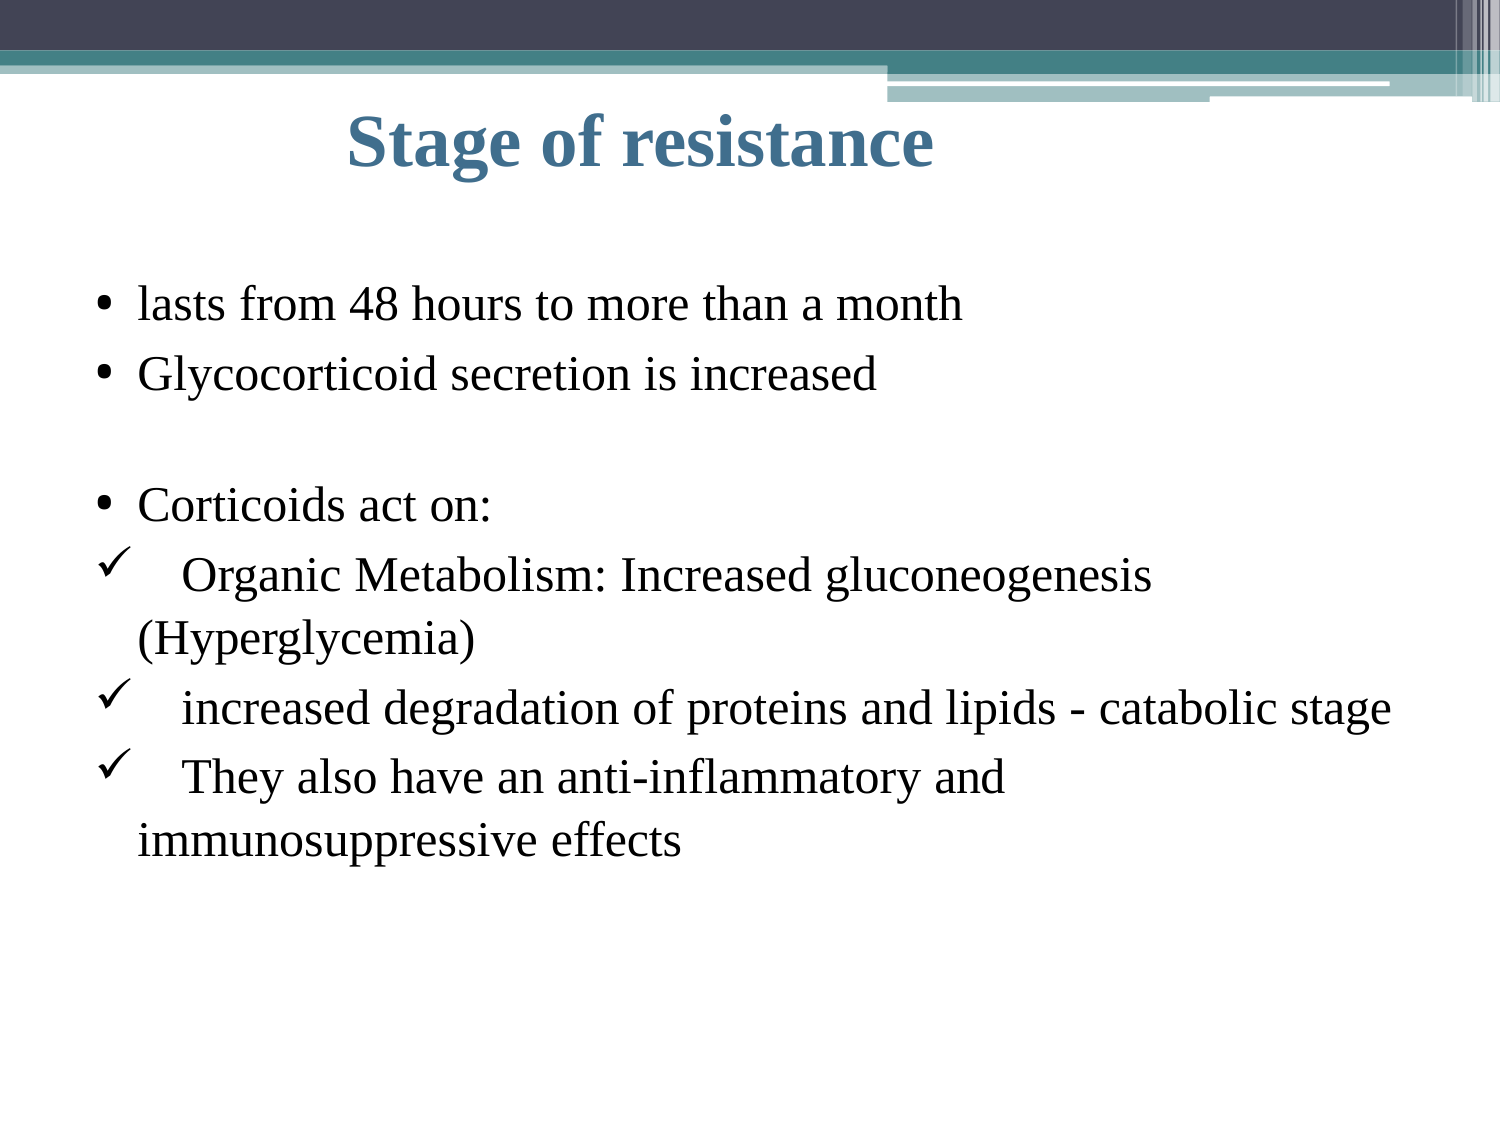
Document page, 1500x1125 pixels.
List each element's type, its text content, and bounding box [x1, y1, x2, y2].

title Stage of resistance [56, 88, 1444, 279]
text_box lasts from 48 hours to more than a month Glycocorticoid secretion is increased Corticoids act on: Organic Metabolism: Increased gluconeogenesis (Hyperglycemia) increased degradation of proteins and lipids - catabolic stage They also have an anti-inflammatory and immunosuppressive effects [93, 258, 1420, 867]
